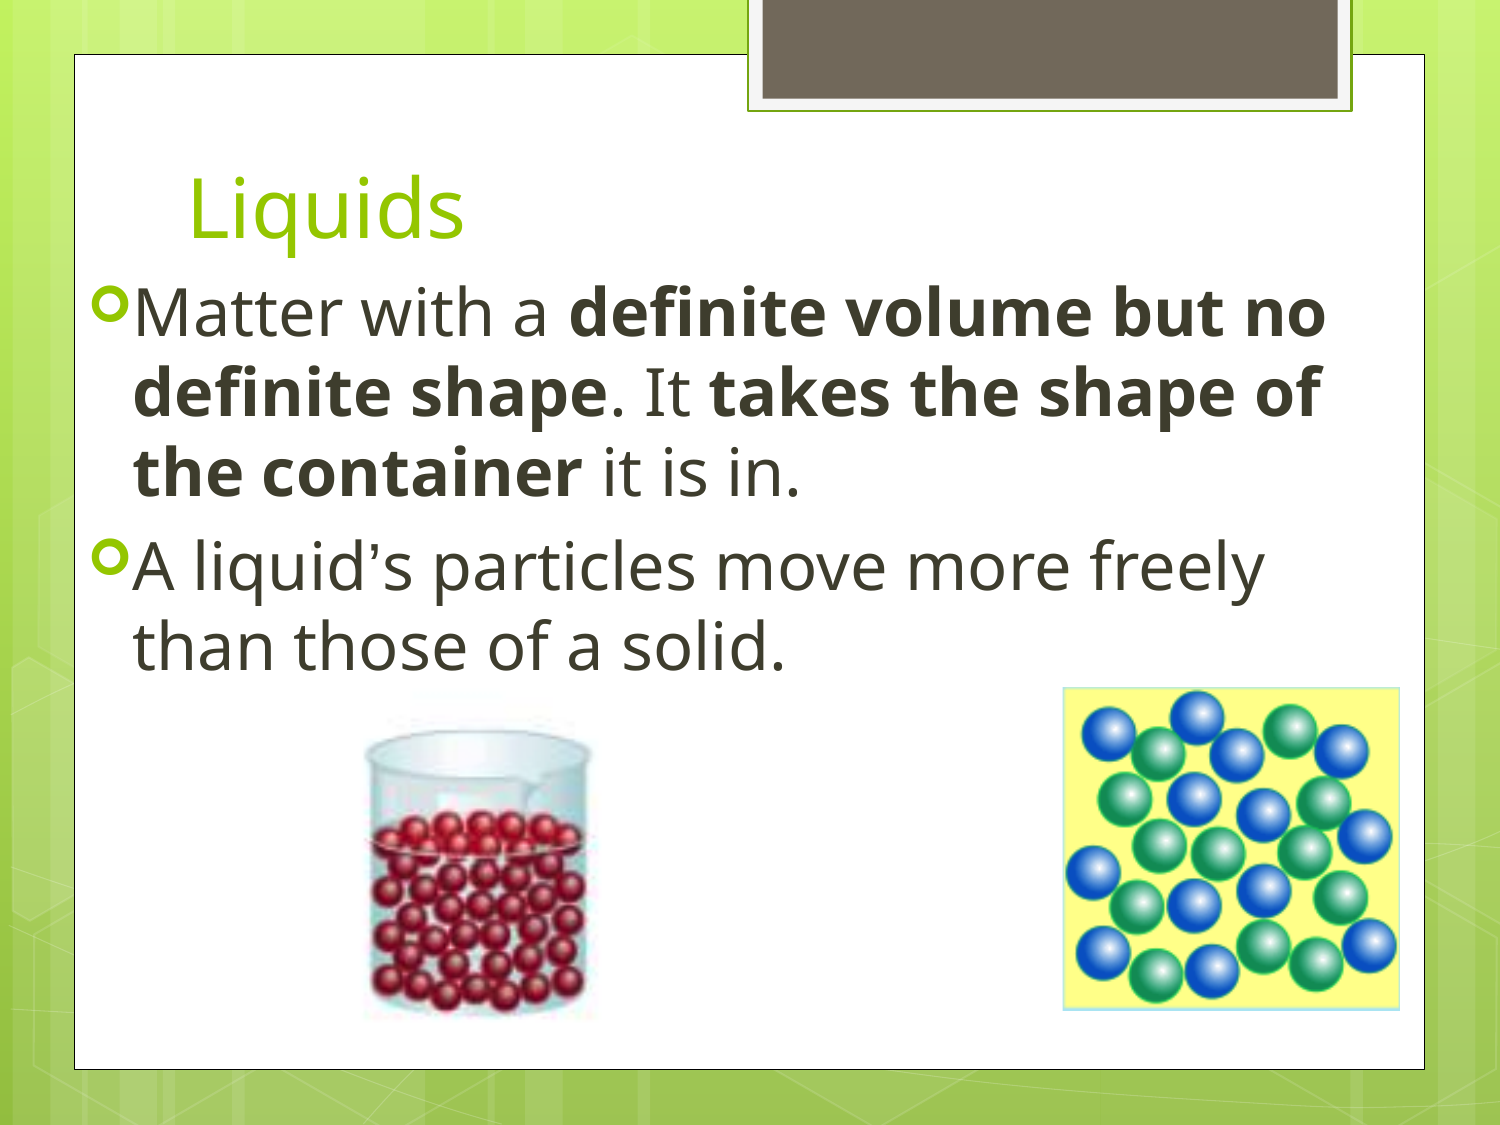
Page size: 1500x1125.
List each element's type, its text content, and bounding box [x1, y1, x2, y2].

list Matter with a definite volume but no definite shape. It takes the shape of the container it is in. A liquid’s particles move more freely than those of a solid. [61, 262, 1406, 732]
picture [1062, 687, 1401, 1012]
title Liquids [171, 74, 1324, 262]
picture [335, 687, 634, 1038]
